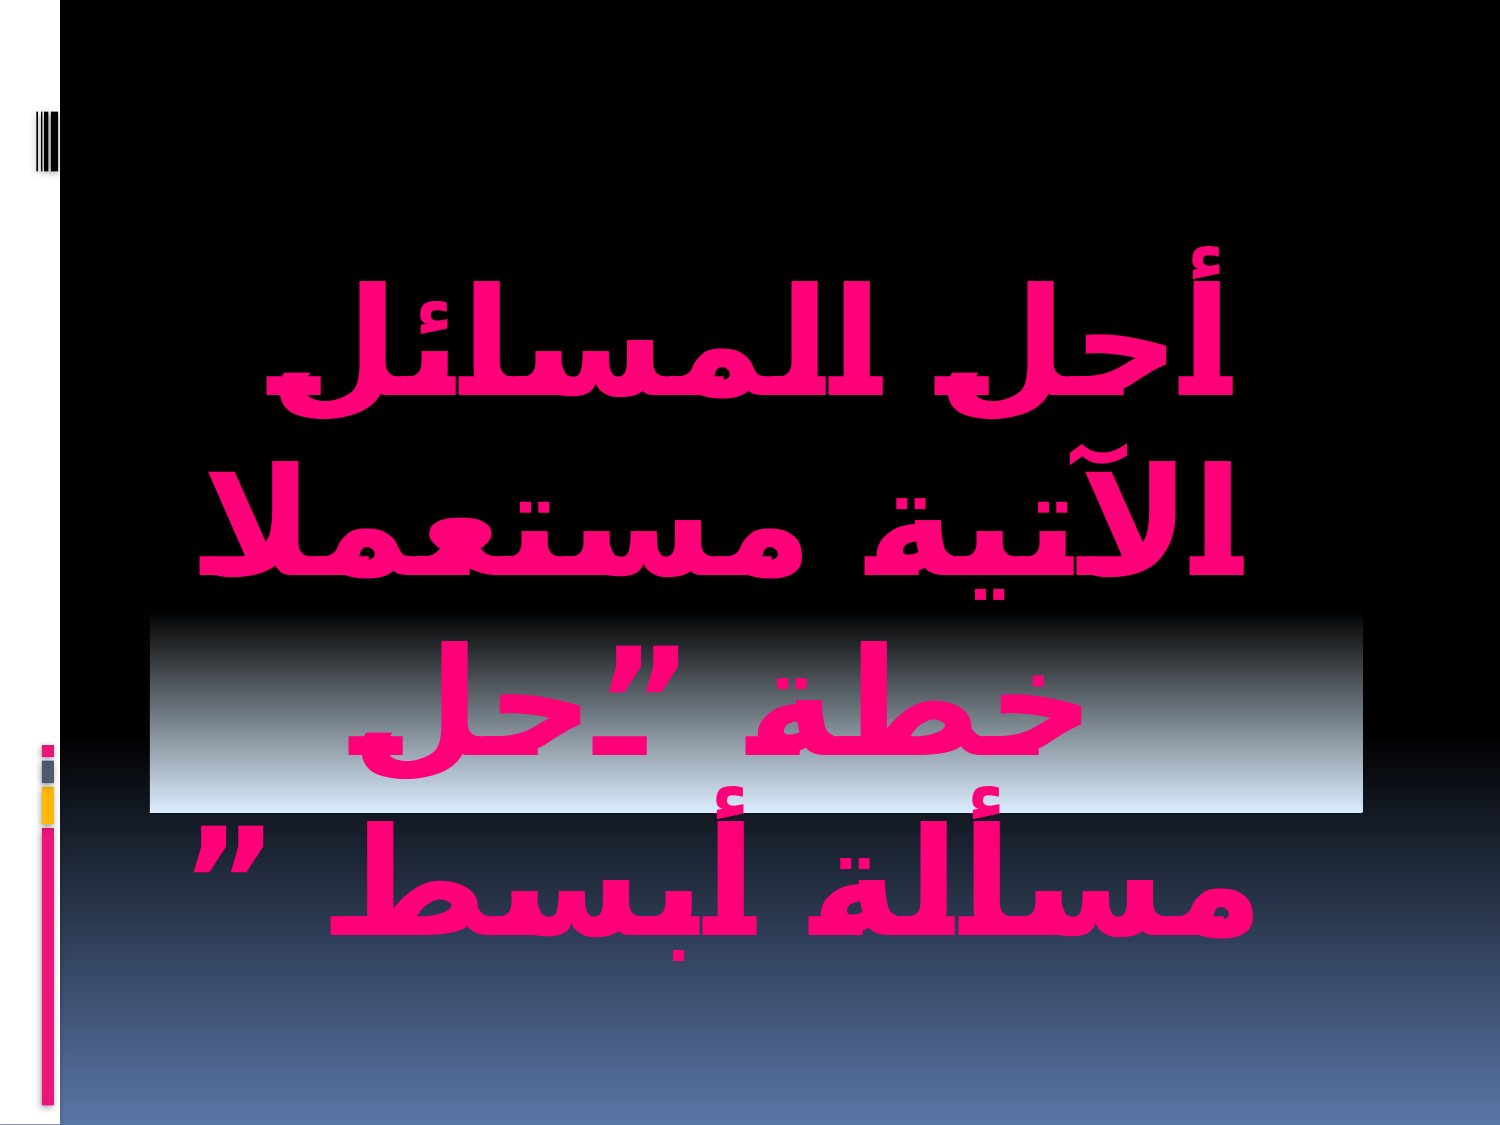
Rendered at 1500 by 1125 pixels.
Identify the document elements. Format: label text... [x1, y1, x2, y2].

text_box أحل المسائل الآتية مستعملا خطة ”حل مسألة أبسط ” [149, 237, 1363, 813]
